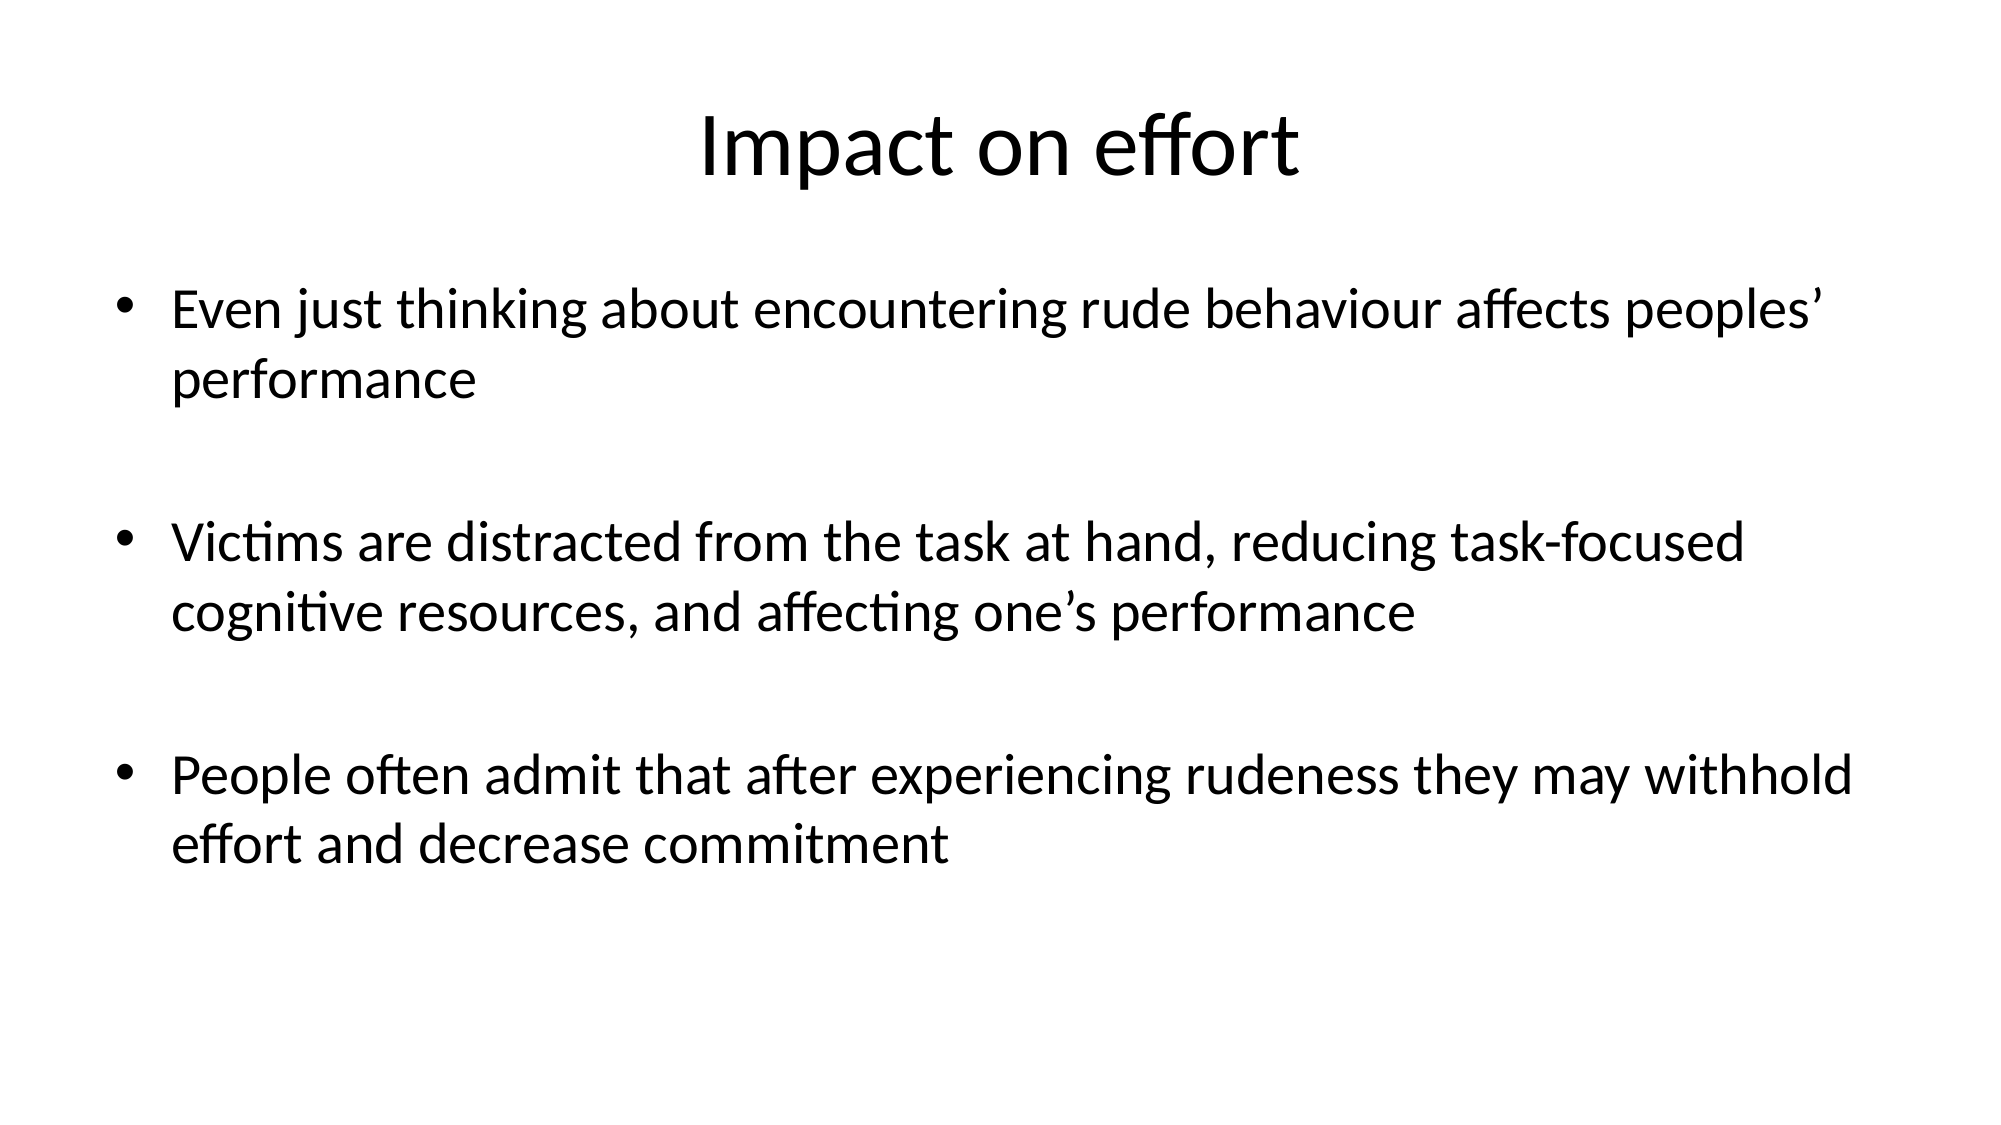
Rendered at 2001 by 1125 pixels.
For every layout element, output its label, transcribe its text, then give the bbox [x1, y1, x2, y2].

list Even just thinking about encountering rude behaviour affects peoples’ performance Victims are distracted from the task at hand, reducing task-focused cognitive resources, and affecting one’s performance People often admit that after experiencing rudeness they may withhold effort and decrease commitment [99, 262, 1900, 1005]
title Impact on effort [99, 45, 1900, 233]
